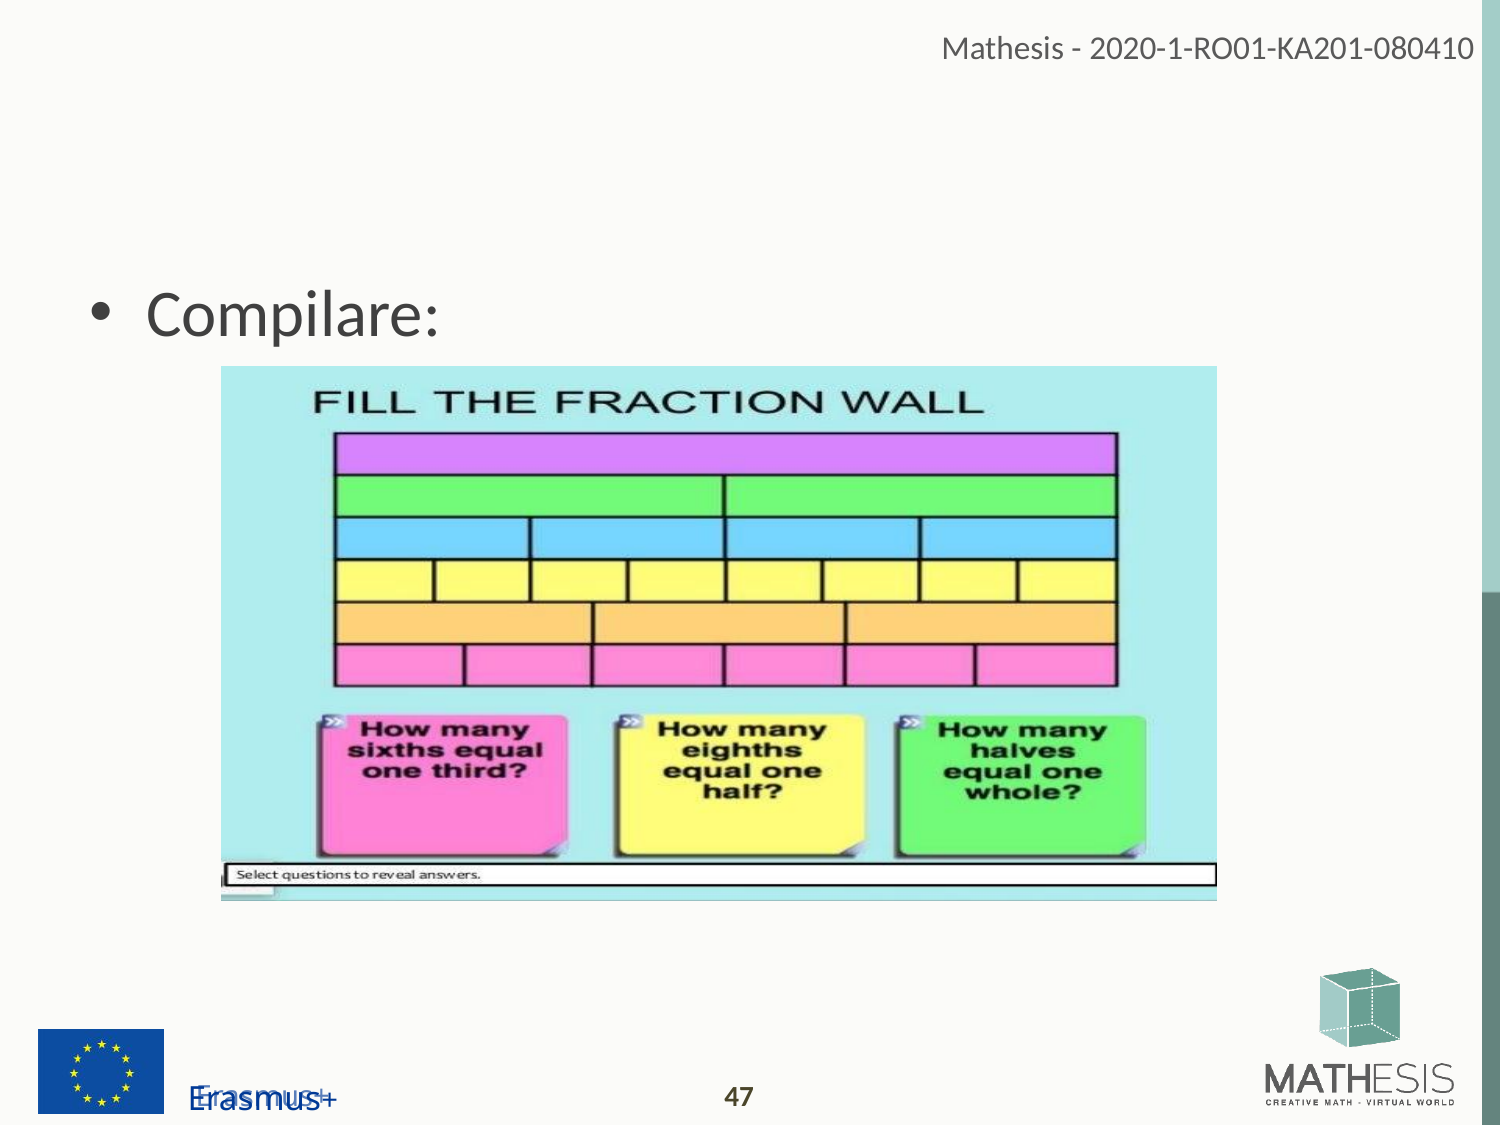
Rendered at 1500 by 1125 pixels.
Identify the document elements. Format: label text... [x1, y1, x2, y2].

list Compilare: [75, 262, 1425, 1005]
picture [38, 1029, 164, 1114]
picture [221, 366, 1217, 901]
